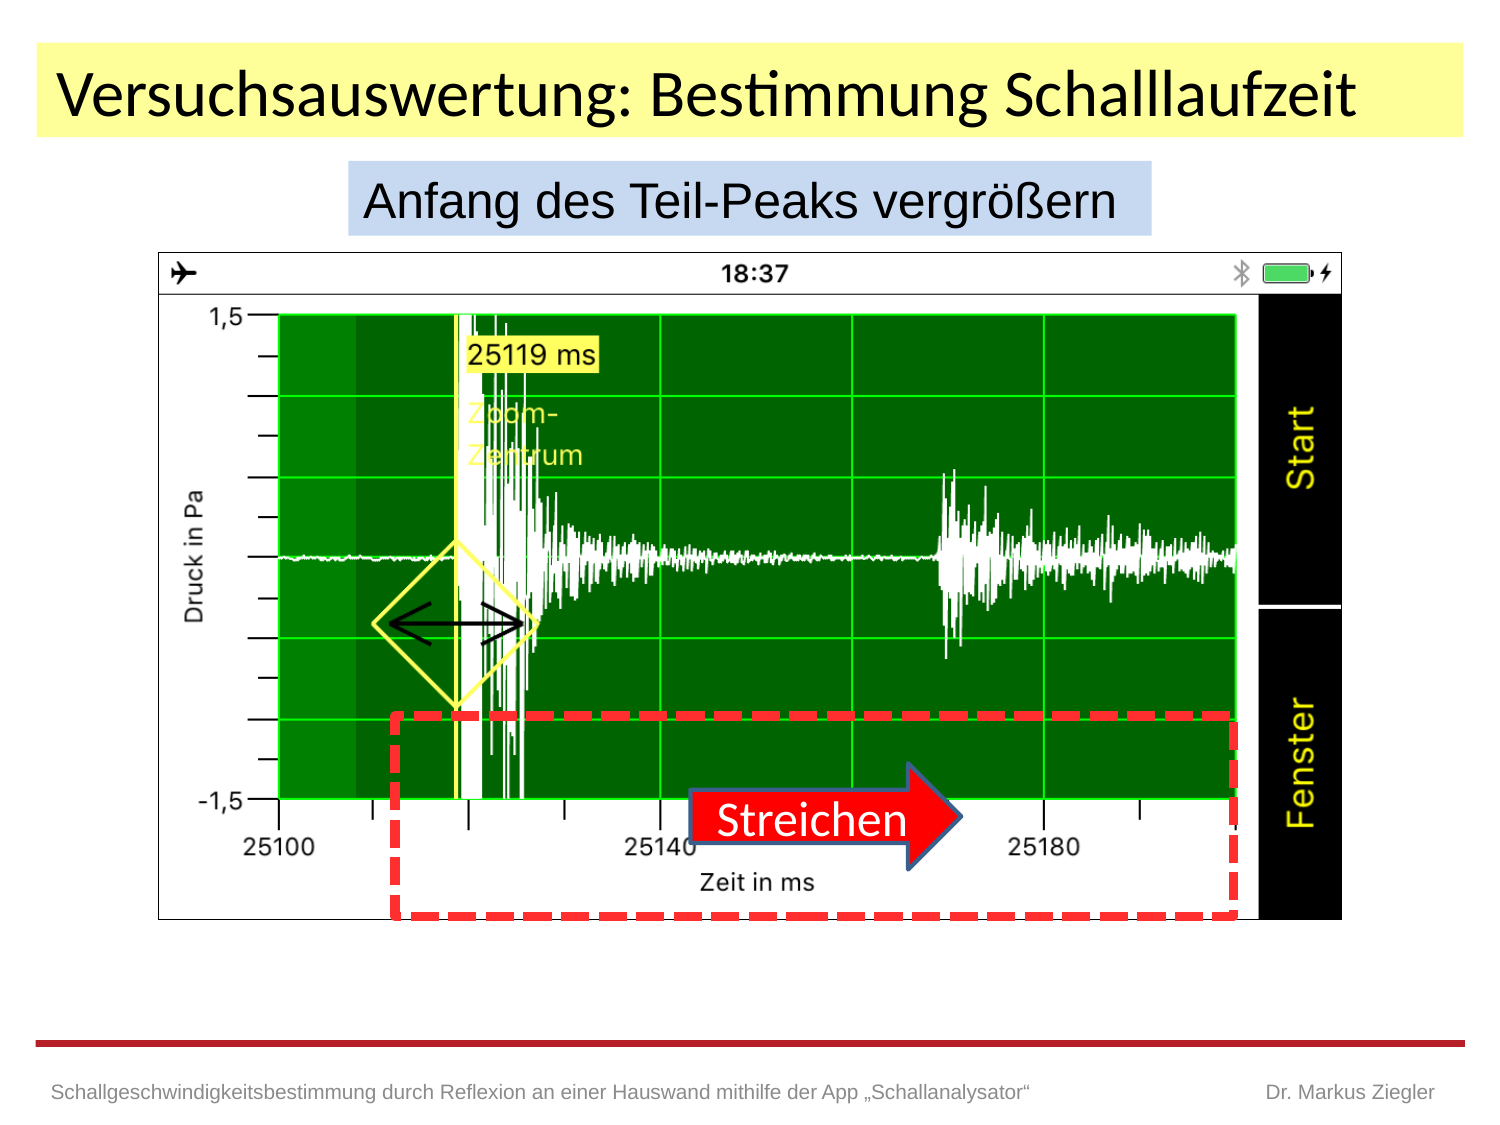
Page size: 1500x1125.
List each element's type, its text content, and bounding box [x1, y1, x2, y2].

title Versuchsauswertung: Bestimmung Schalllaufzeit [41, 42, 1459, 149]
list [158, 252, 1342, 920]
text_box Anfang des Teil-Peaks vergrößern [348, 160, 1152, 236]
footer Schallgeschwindigkeitsbestimmung durch Reflexion an einer Hauswand mithilfe der App „Schallanalysator“ Dr. Markus Ziegler [35, 1061, 1459, 1122]
